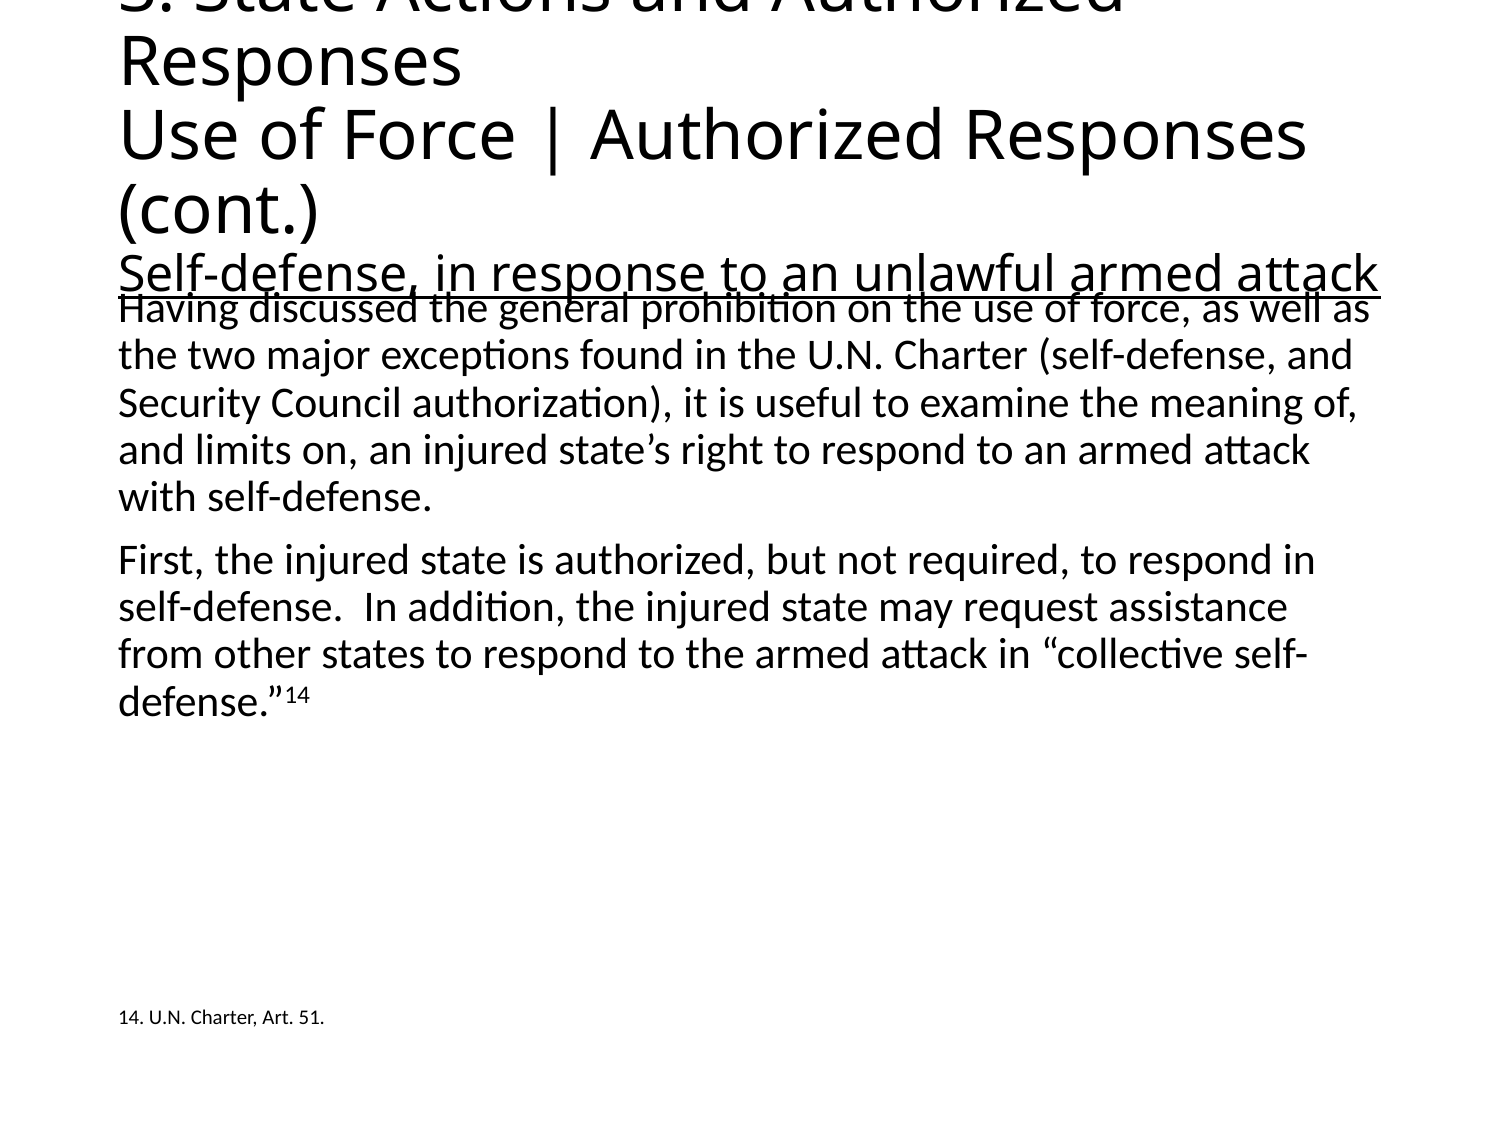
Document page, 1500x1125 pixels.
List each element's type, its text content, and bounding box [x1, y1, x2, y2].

title 3. State Actions and Authorized Responses Use of Force | Authorized Responses (cont.) Self-defense, in response to an unlawful armed attack [102, 59, 1398, 277]
list Having discussed the general prohibition on the use of force, as well as the two major exceptions found in the U.N. Charter (self-defense, and Security Council authorization), it is useful to examine the meaning of, and limits on, an injured state’s right to respond to an armed attack with self-defense. First, the injured state is authorized, but not required, to respond in self-defense. In addition, the injured state may request assistance from other states to respond to the armed attack in “collective self-defense.”14 14. U.N. Charter, Art. 51. [102, 277, 1398, 992]
